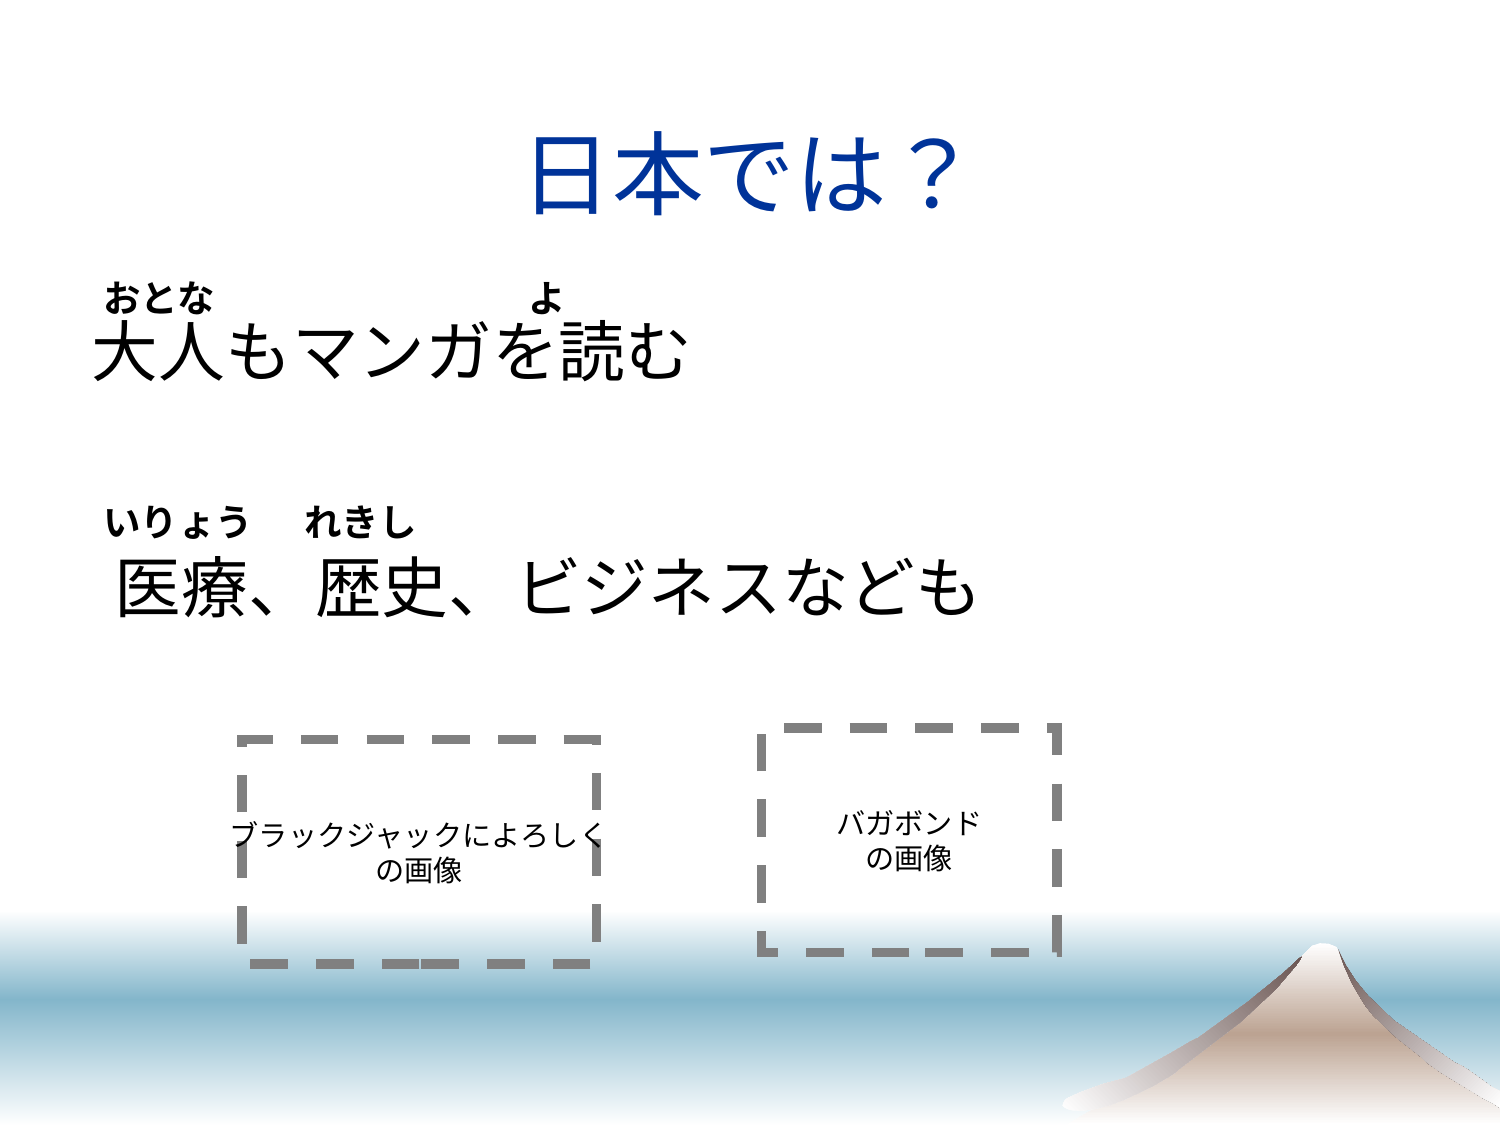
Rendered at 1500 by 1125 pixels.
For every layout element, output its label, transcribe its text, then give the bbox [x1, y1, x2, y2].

list 大人もマンガを読む [76, 302, 1128, 506]
text_box れきし [289, 491, 490, 552]
title 日本では？ [112, 78, 1388, 266]
text_box 医療、歴史、ビジネスなども [100, 538, 1406, 651]
text_box いりょう [88, 491, 289, 552]
text_box ブラックジャックによろしく の画像 [242, 739, 597, 965]
text_box おとな [88, 267, 289, 327]
text_box よ [513, 267, 639, 327]
text_box バガボンド の画像 [761, 727, 1057, 953]
